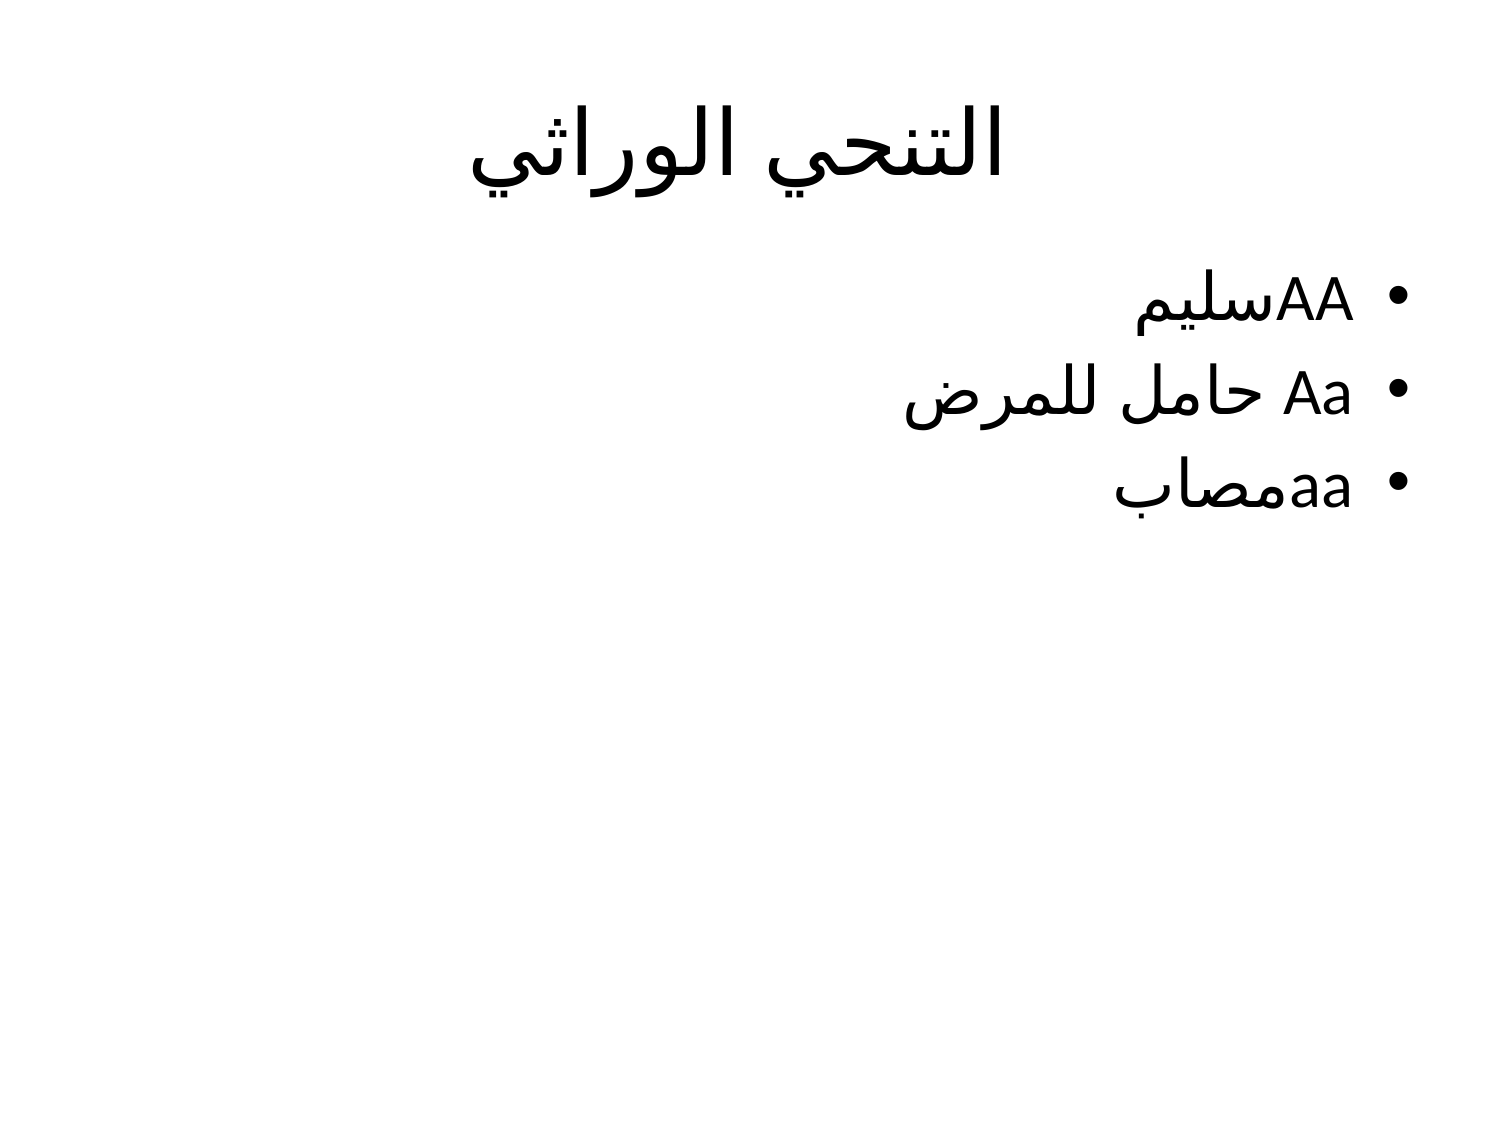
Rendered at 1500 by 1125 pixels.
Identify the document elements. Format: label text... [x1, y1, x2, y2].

list AAسليم Aa حامل للمرض aaمصاب [75, 246, 1425, 989]
title التنحي الوراثي [75, 45, 1425, 233]
